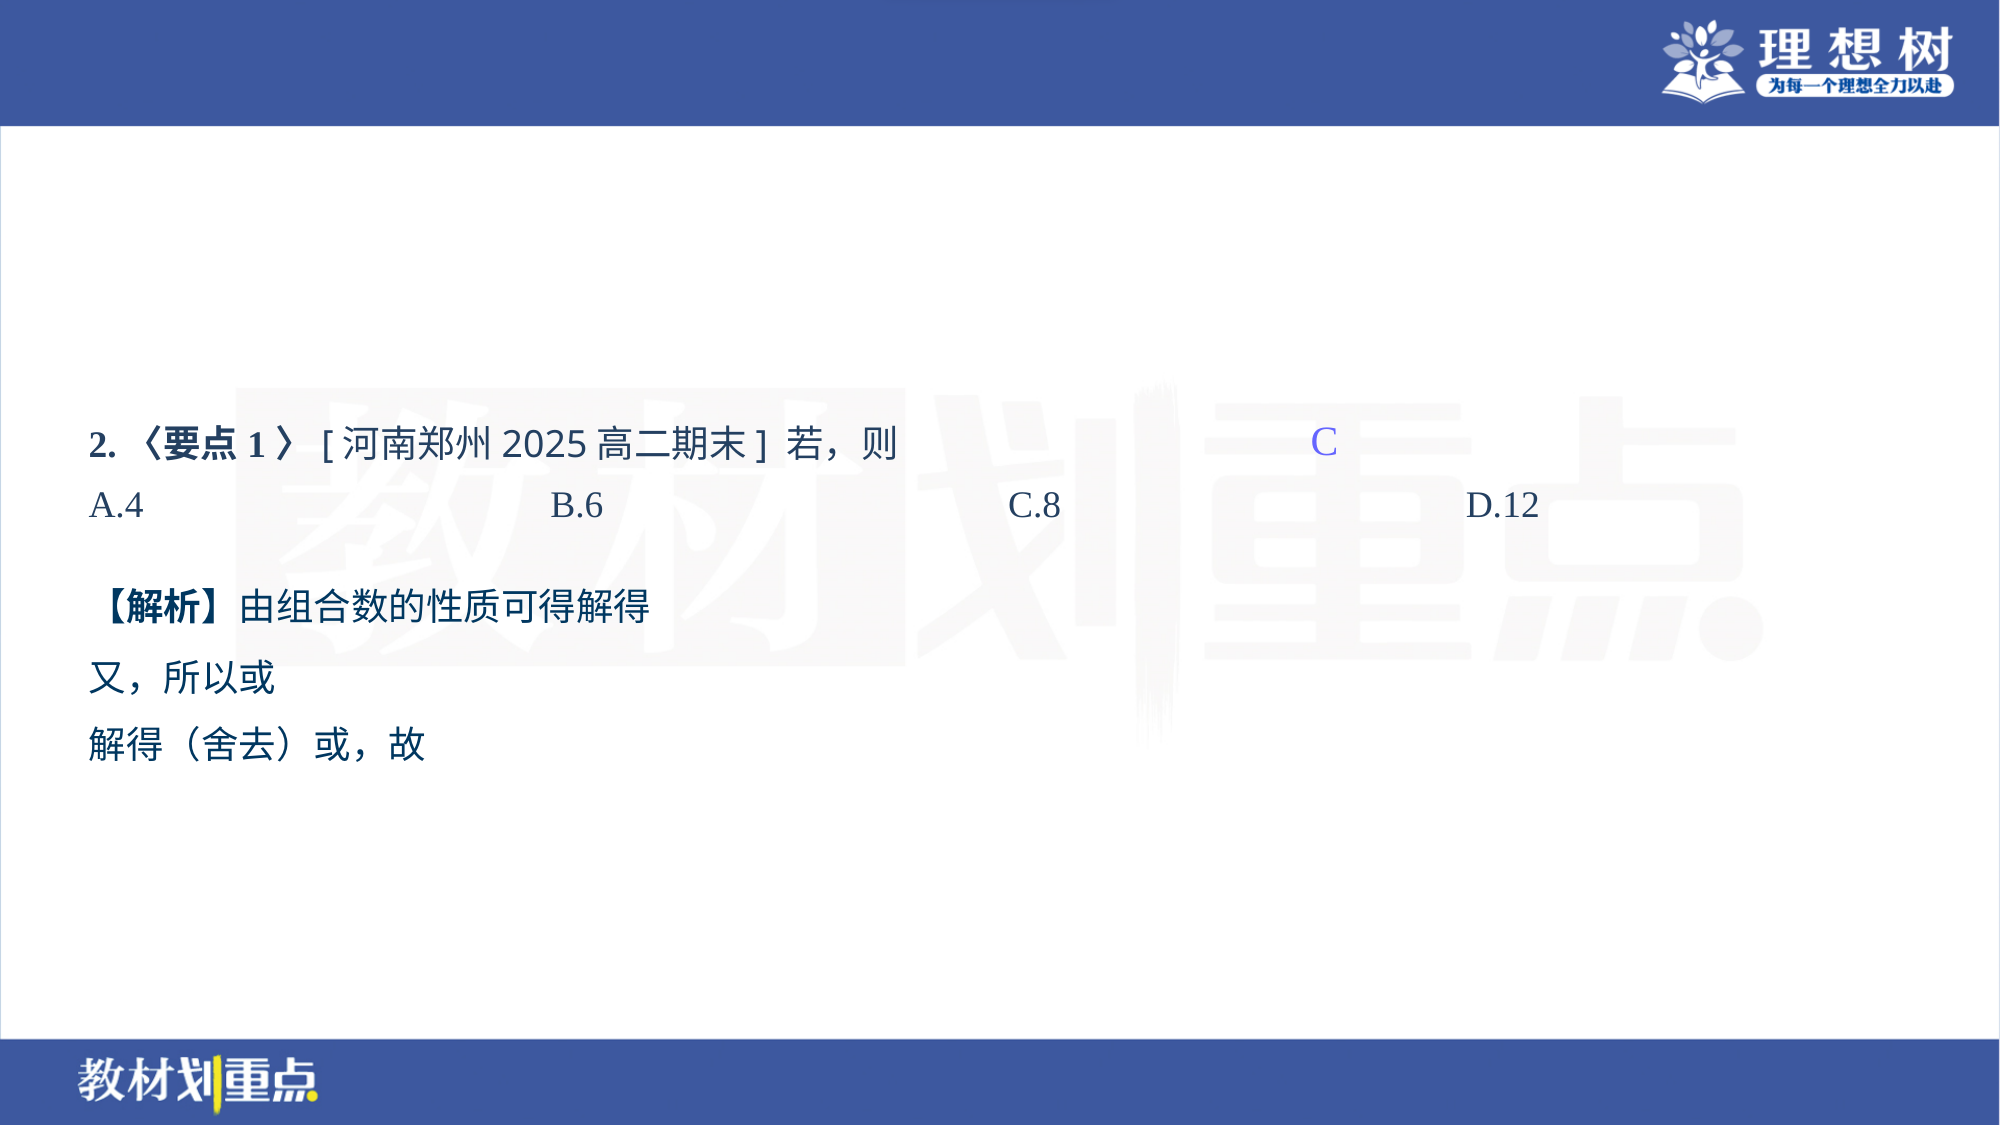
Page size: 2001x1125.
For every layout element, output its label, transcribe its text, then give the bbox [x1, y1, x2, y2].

text_box A.4 B.6 C.8 D.12 [88, 457, 1911, 517]
picture [0, 0, 2000, 1125]
text_box C [1295, 412, 1354, 457]
